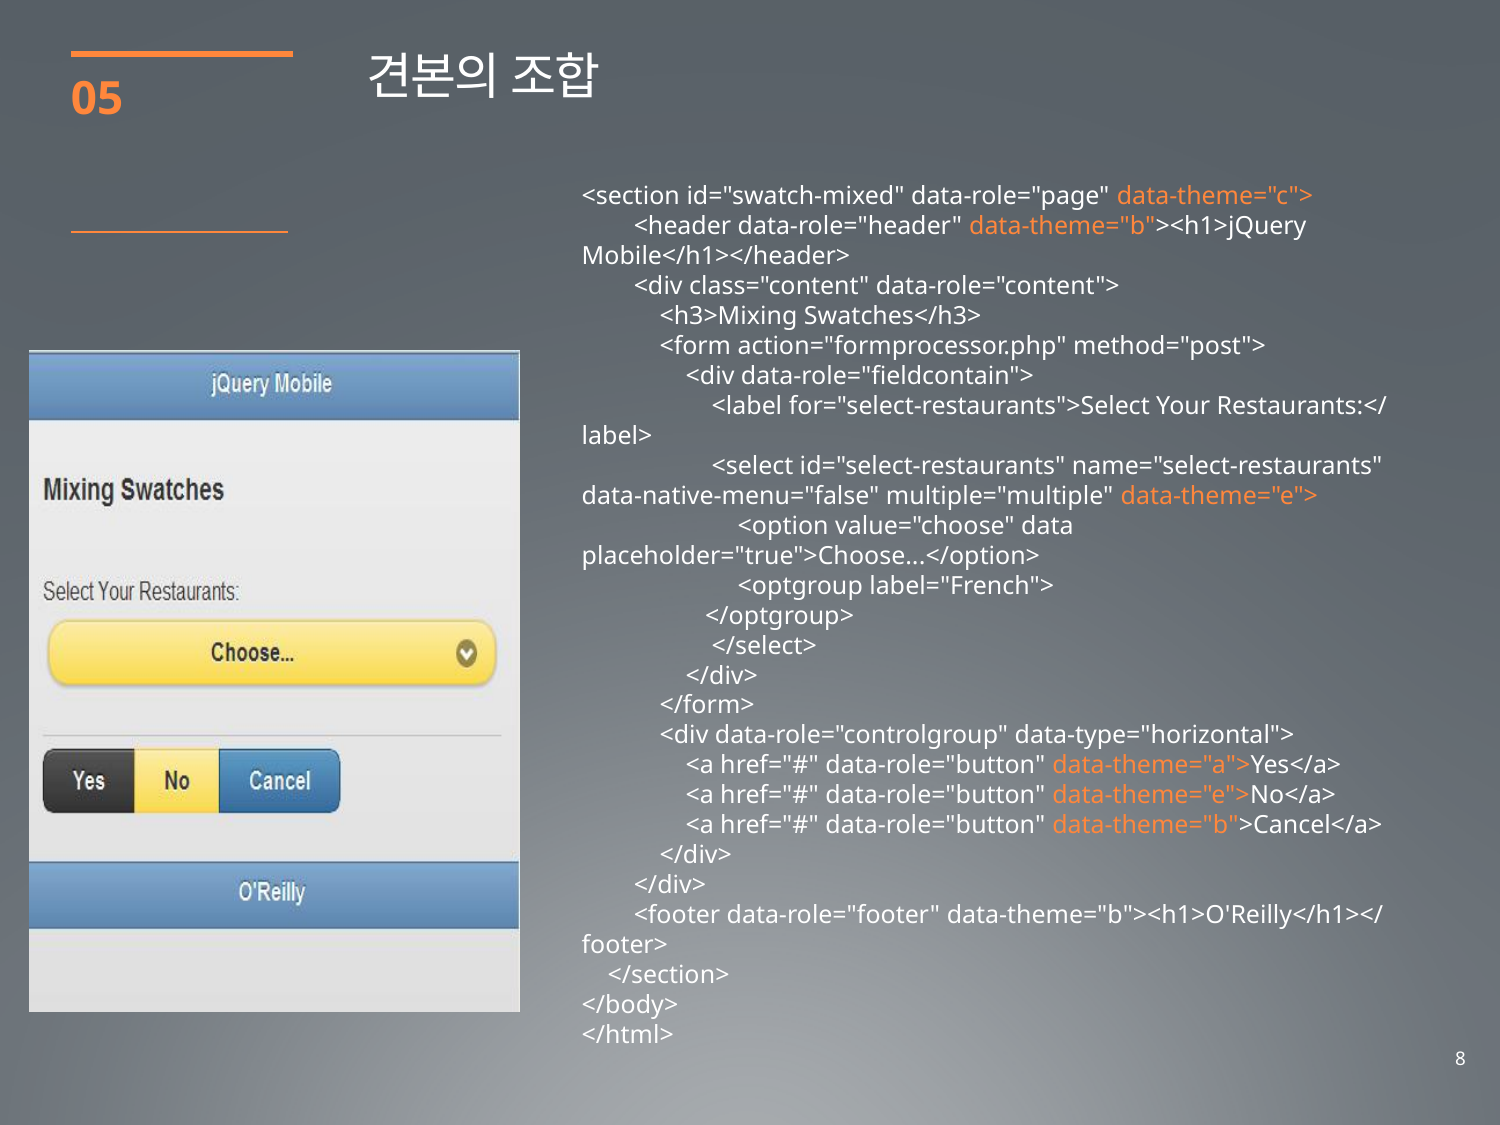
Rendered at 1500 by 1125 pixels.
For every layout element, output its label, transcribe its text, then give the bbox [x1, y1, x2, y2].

title 견본의 조합 [351, 36, 1429, 218]
text_box 05 [56, 61, 139, 132]
picture [0, 0, 1500, 1125]
text_box <section id="swatch-mixed" data-role="page" data-theme="c"> <header data-role="header" data-theme="b"><h1>jQuery Mobile</h1></header> <div class="content" data-role="content"> <h3>Mixing Swatches</h3> <form action="formprocessor.php" method="post"> <div data-role="fieldcontain"> <label for="select-restaurants">Select Your Restaurants:</label> <select id="select-restaurants" name="select-restaurants" data-native-menu="false" multiple="multiple" data-theme="e"> <option value="choose" data placeholder="true">Choose...</option> <optgroup label="French"> </optgroup> </select> </div> </form> <div data-role="controlgroup" data-type="horizontal"> <a href="#" data-role="button" data-theme="a">Yes</a> <a href="#" data-role="button" data-theme="e">No</a> <a href="#" data-role="button" data-theme="b">Cancel</a> </div> </div> <footer data-role="footer" data-theme="b"><h1>O'Reilly</h1></footer> </section> </body> </html> [566, 172, 1418, 1056]
